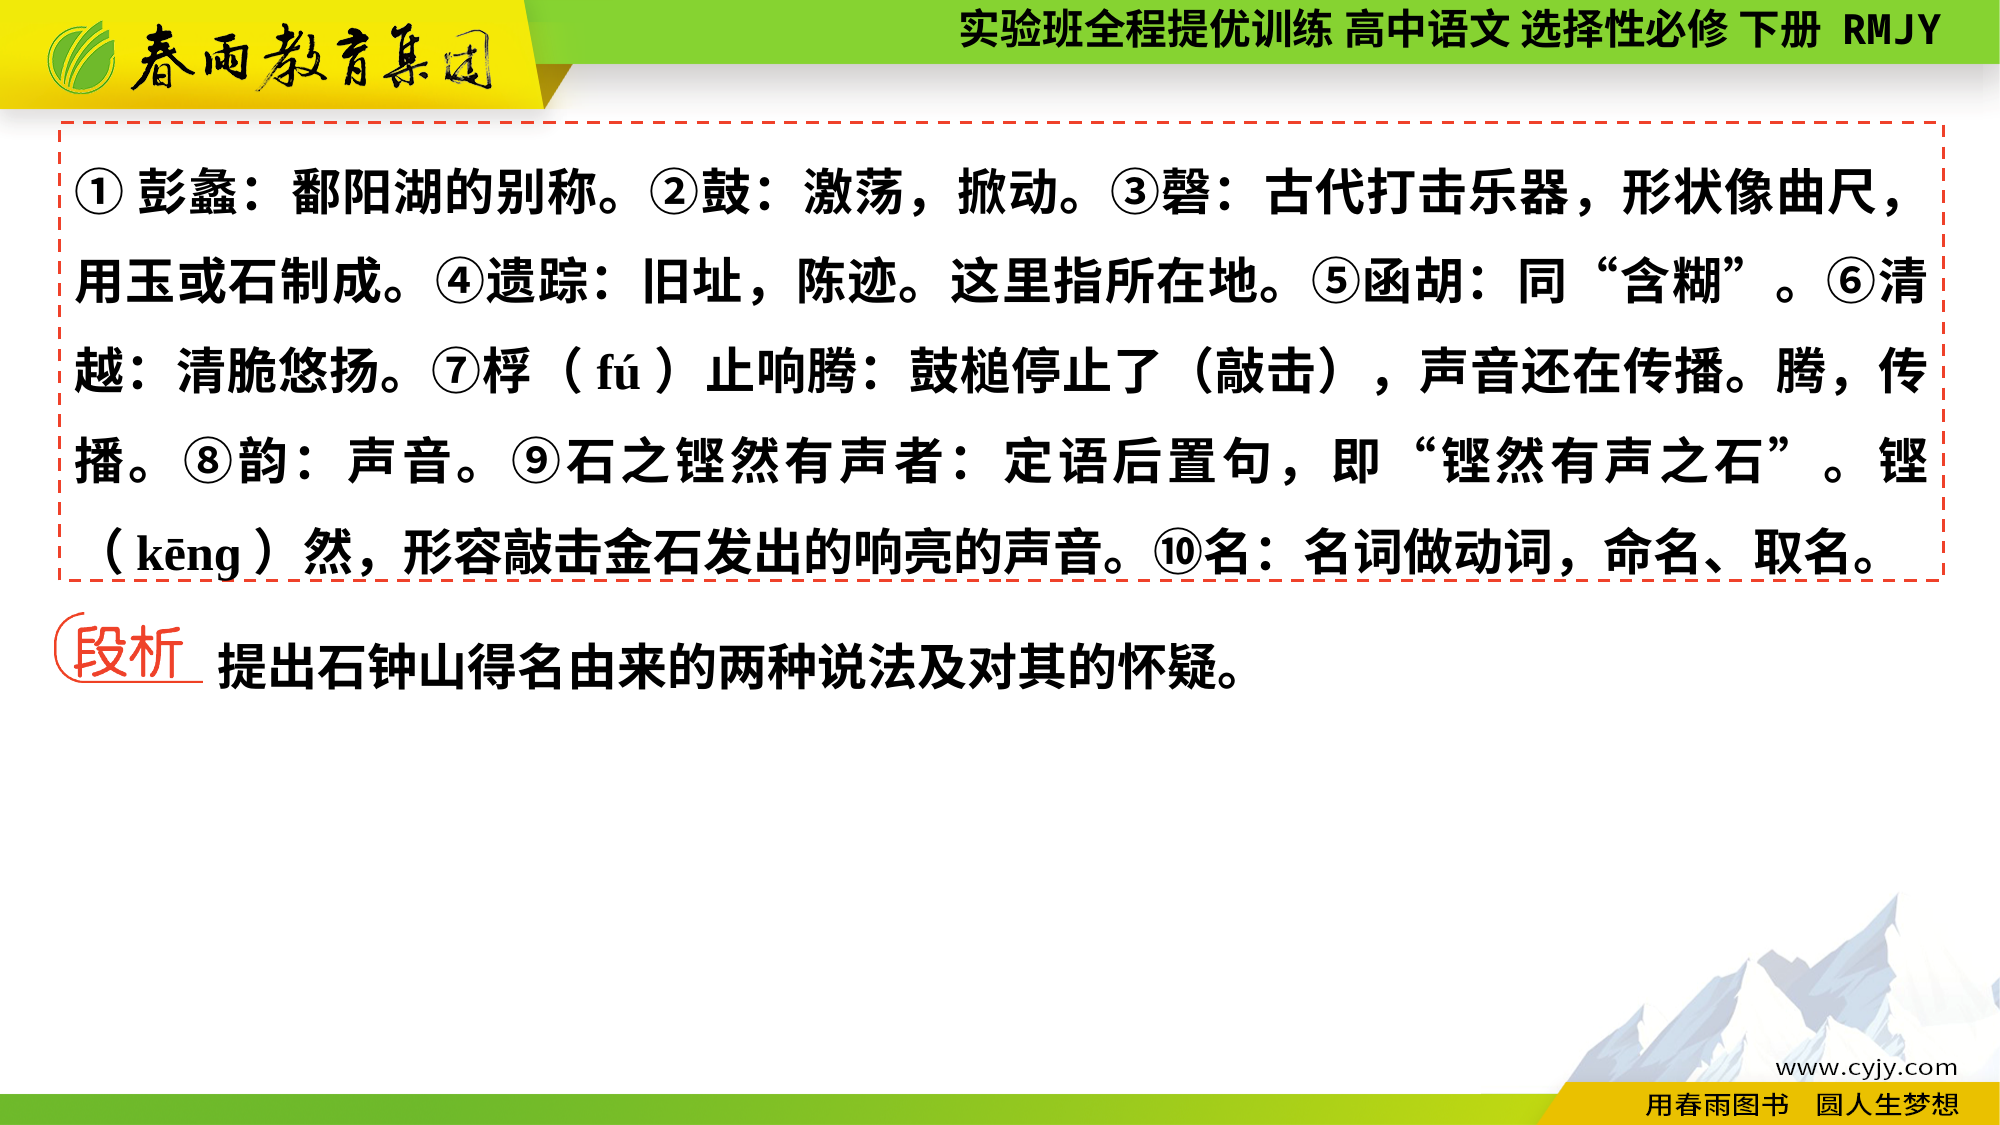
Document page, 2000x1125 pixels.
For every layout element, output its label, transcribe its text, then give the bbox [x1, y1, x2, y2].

text_box 提出石钟山得名由来的两种说法及对其的怀疑。 [202, 597, 1944, 703]
picture [0, 0, 2000, 1125]
list ①彭蠡：鄱阳湖的别称。②鼓：激荡，掀动。③磬：古代打击乐器，形状像曲尺，用玉或石制成。④遗踪：旧址，陈迹。这里指所在地。⑤函胡：同“含糊”。⑥清越：清脆悠扬。⑦桴（fú）止响腾：鼓槌停止了（敲击），声音还在传播。腾，传播。⑧韵：声音。⑨石之铿然有声者：定语后置句，即“铿然有声之石”。铿（kēnɡ）然，形容敲击金石发出的响亮的声音。⑩名：名词做动词，命名、取名。 [59, 122, 1944, 581]
